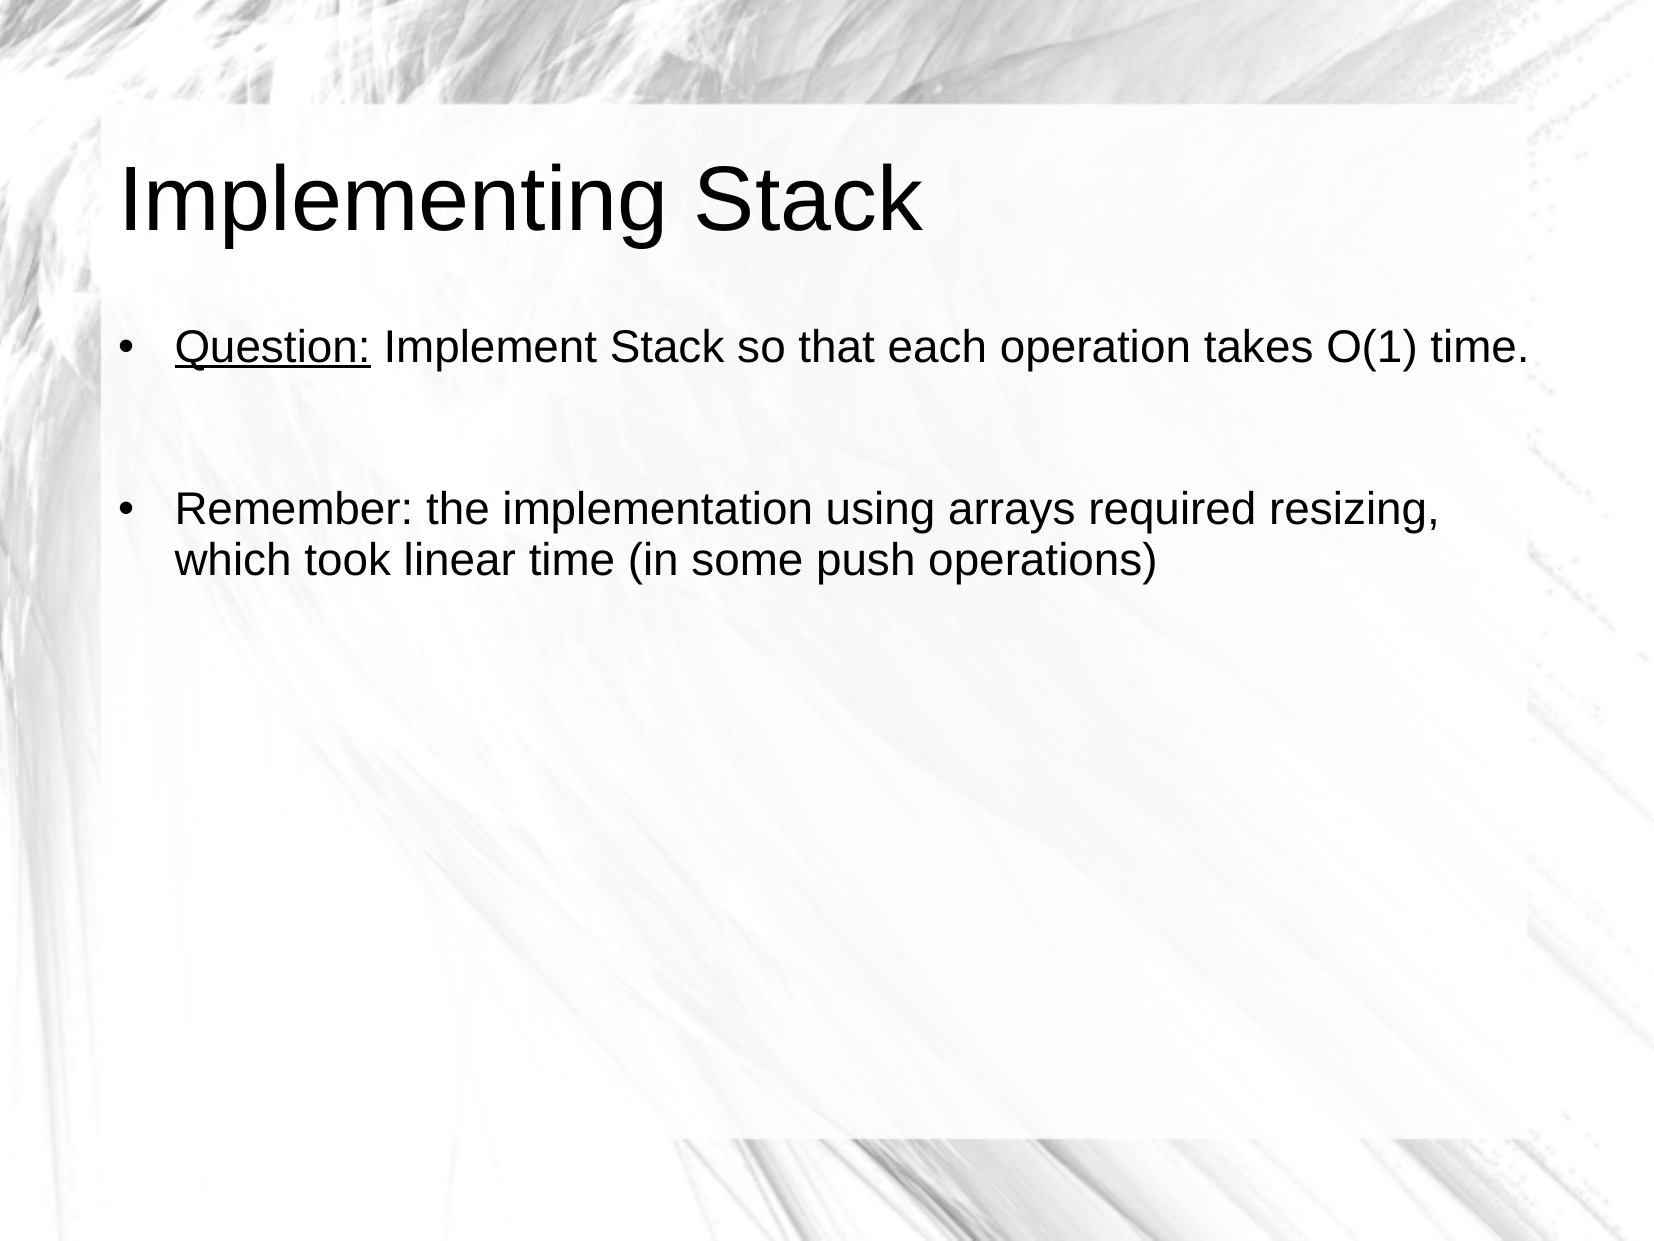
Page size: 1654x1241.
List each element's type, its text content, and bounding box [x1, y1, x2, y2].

title Implementing Stack [118, 112, 1506, 281]
list Question: Implement Stack so that each operation takes O(1) time. Remember: the implementation using arrays required resizing, which took linear time (in some push operations) [118, 319, 1571, 1109]
picture [0, 0, 1654, 1241]
